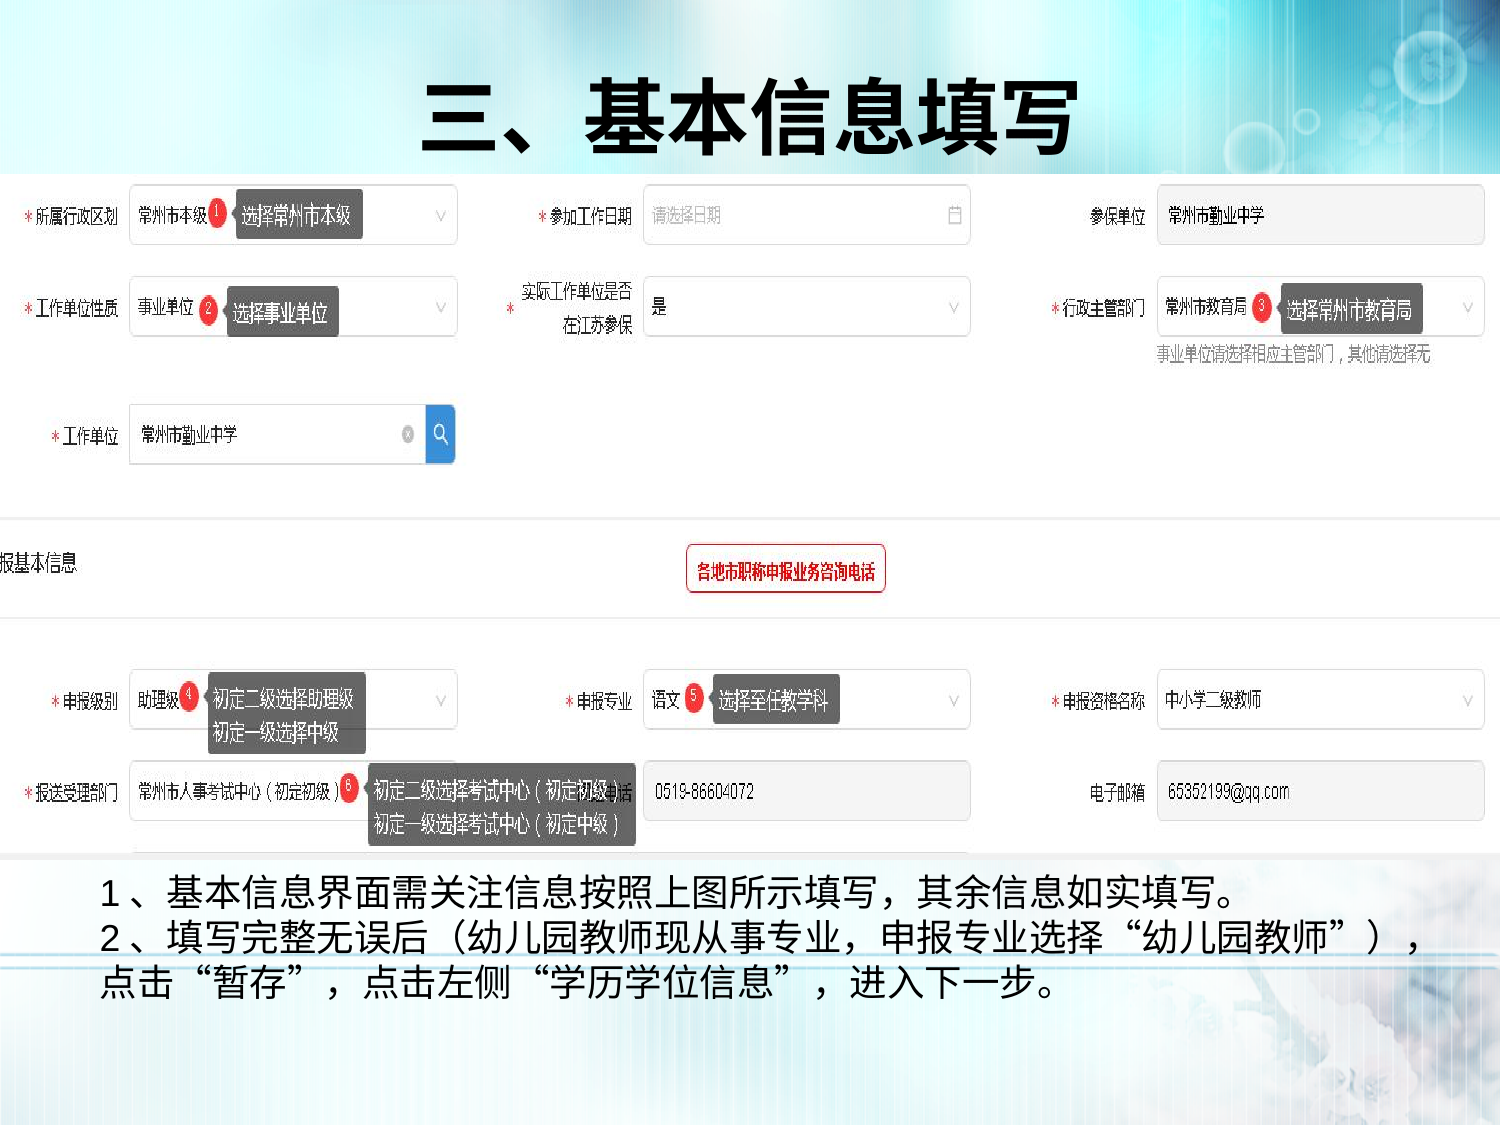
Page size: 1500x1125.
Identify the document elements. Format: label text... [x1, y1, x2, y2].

text_box 1、基本信息界面需关注信息按照上图所示填写，其余信息如实填写。 2、填写完整无误后（幼儿园教师现从事专业，申报专业选择“幼儿园教师”），点击“暂存”，点击左侧“学历学位信息”，进入下一步。 [84, 861, 1439, 1012]
picture [0, 0, 1500, 174]
picture [0, 860, 1500, 1125]
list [0, 174, 1500, 860]
title 三、基本信息填写 [74, 45, 1426, 174]
